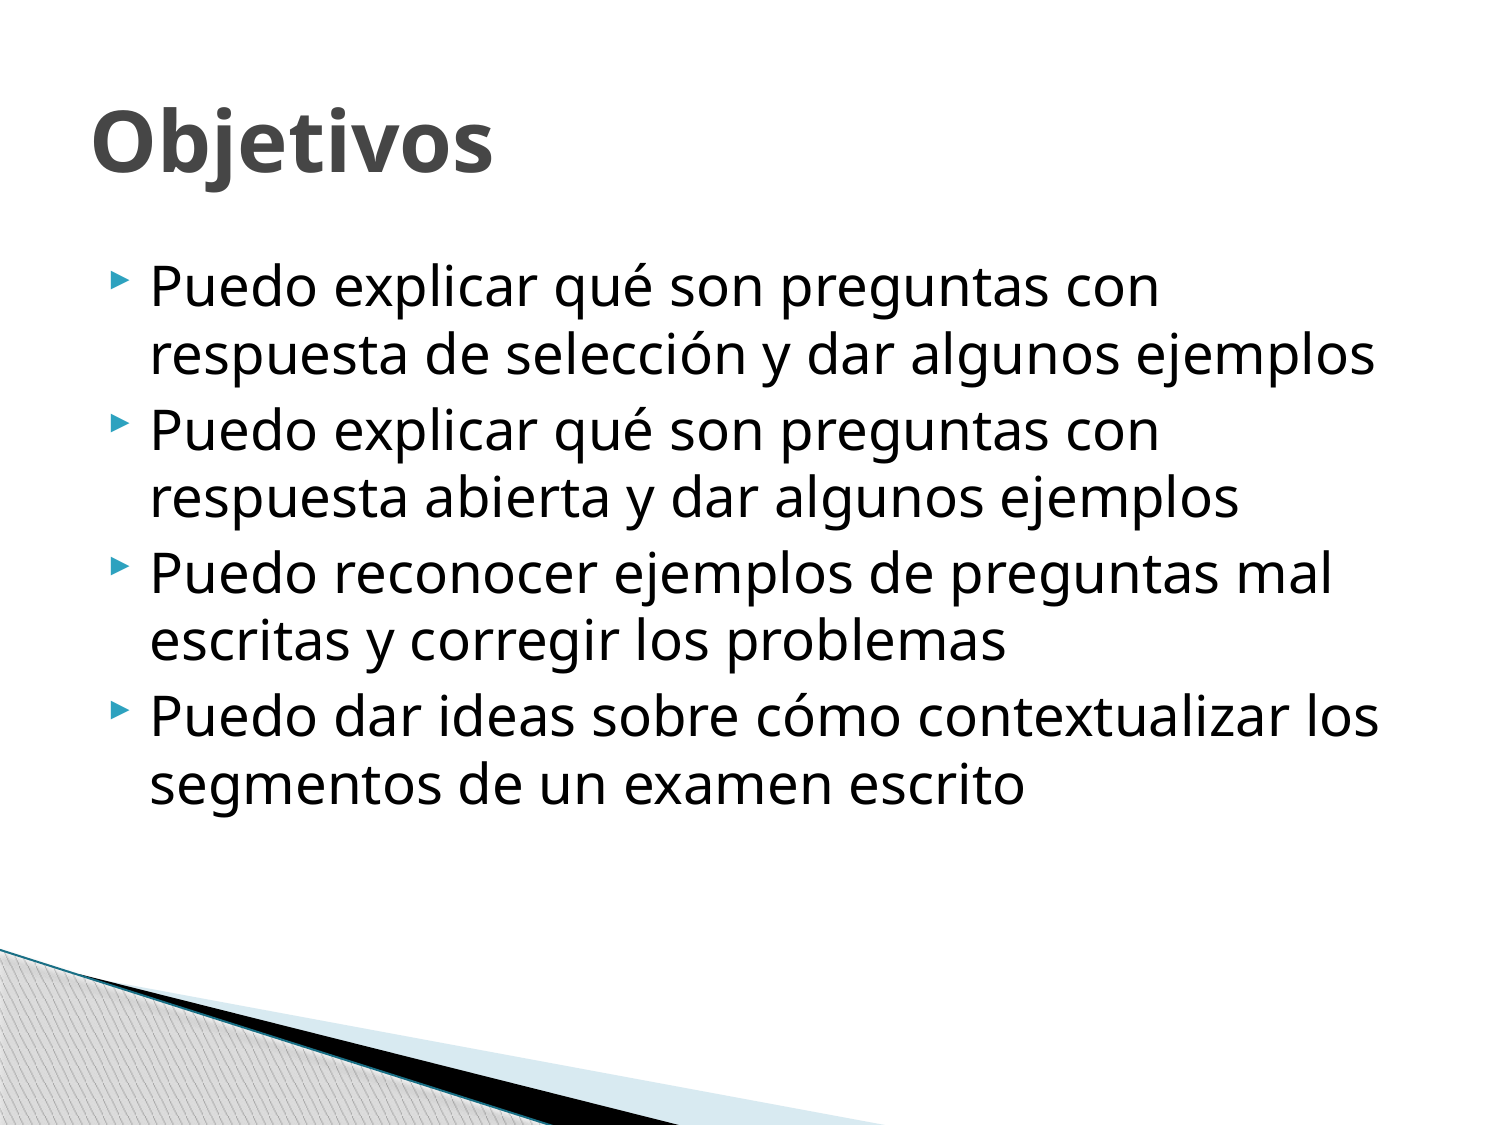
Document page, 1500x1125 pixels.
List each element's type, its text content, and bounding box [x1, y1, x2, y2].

list Puedo explicar qué son preguntas con respuesta de selección y dar algunos ejemplos Puedo explicar qué son preguntas con respuesta abierta y dar algunos ejemplos Puedo reconocer ejemplos de preguntas mal escritas y corregir los problemas Puedo dar ideas sobre cómo contextualizar los segmentos de un examen escrito [75, 243, 1425, 986]
title Objetivos [75, 45, 1425, 233]
